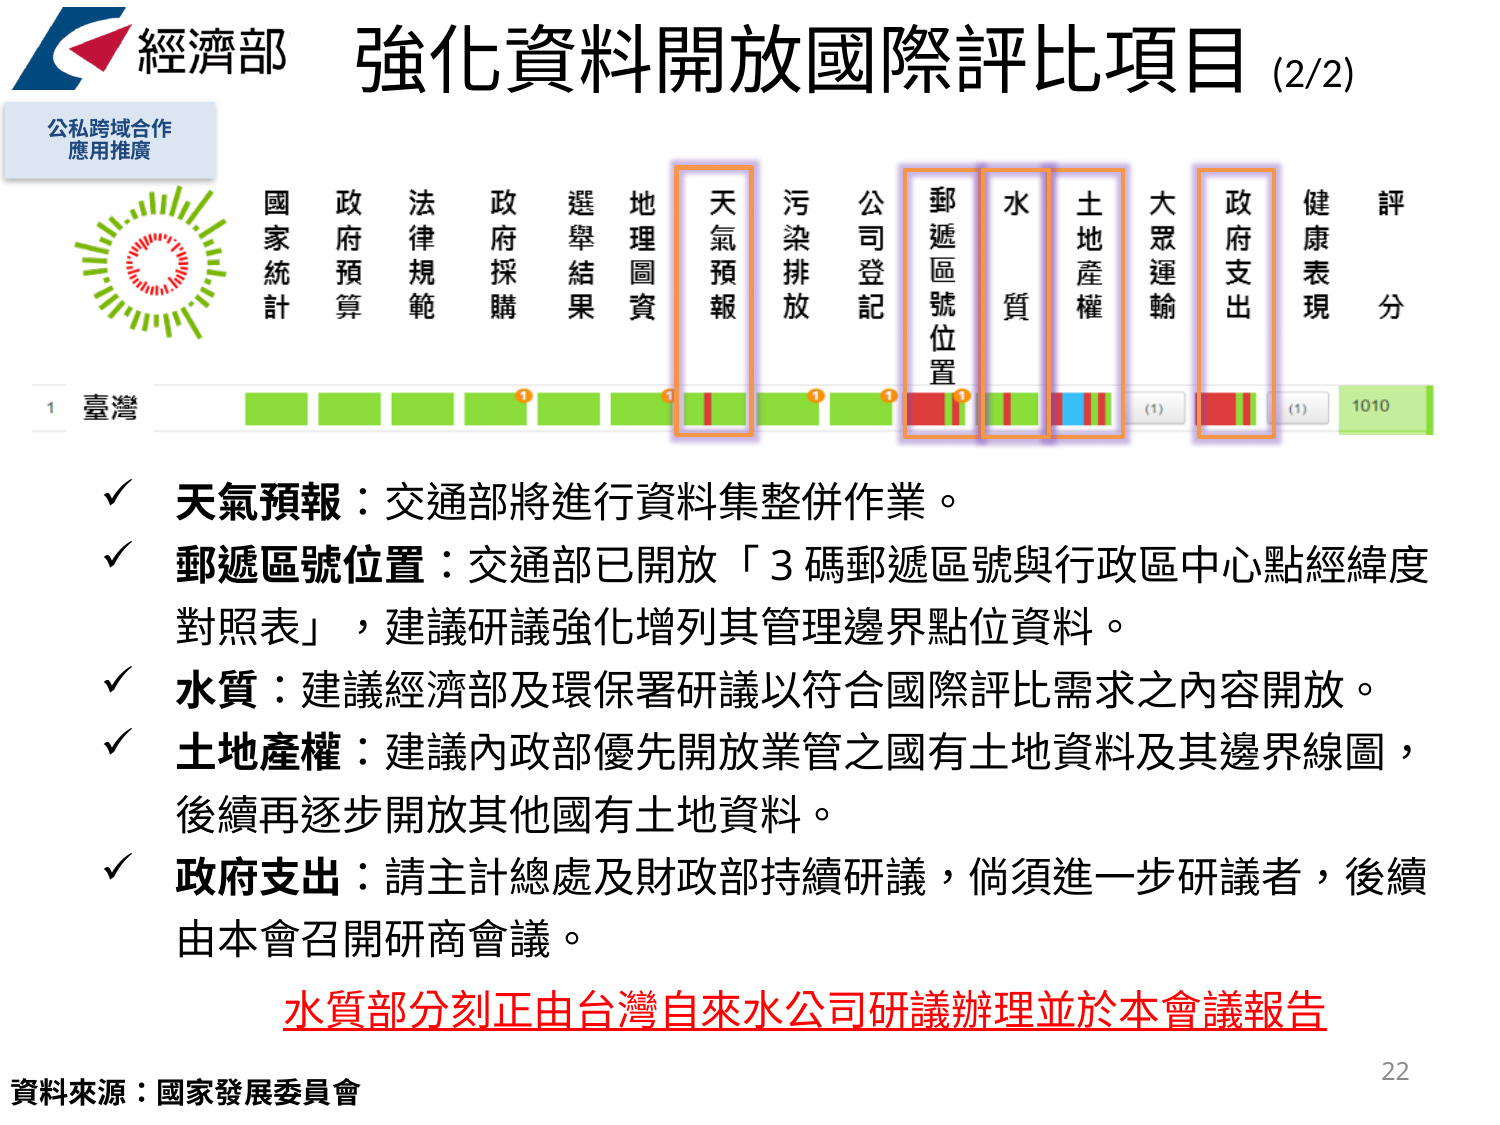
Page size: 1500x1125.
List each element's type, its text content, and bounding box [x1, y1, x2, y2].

picture [11, 7, 179, 90]
slide_number 22 [1074, 1042, 1425, 1103]
text_box 資料來源：國家發展委員會 [0, 1067, 377, 1117]
text_box 天氣預報：交通部將進行資料集整併作業。 郵遞區號位置：交通部已開放「3碼郵遞區號與行政區中心點經緯度對照表」，建議研議強化增列其管理邊界點位資料。 水質：建議經濟部及環保署研議以符合國際評比需求之內容開放。 土地產權：建議內政部優先開放業管之國有土地資料及其邊界線圖，後續再逐步開放其他國有土地資料。 政府支出：請主計總處及財政部持續研議，倘須進一步研議者，後續由本會召開研商會議。 [10, 456, 1456, 971]
text_box 水質部分刻正由台灣自來水公司研議辦理並於本會議報告 [268, 975, 1343, 1041]
title 強化資料開放國際評比項目(2/2) [179, 4, 1500, 111]
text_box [25, 169, 1441, 438]
text_box 公私跨域合作應用推廣 [4, 102, 216, 179]
picture [66, 176, 245, 353]
